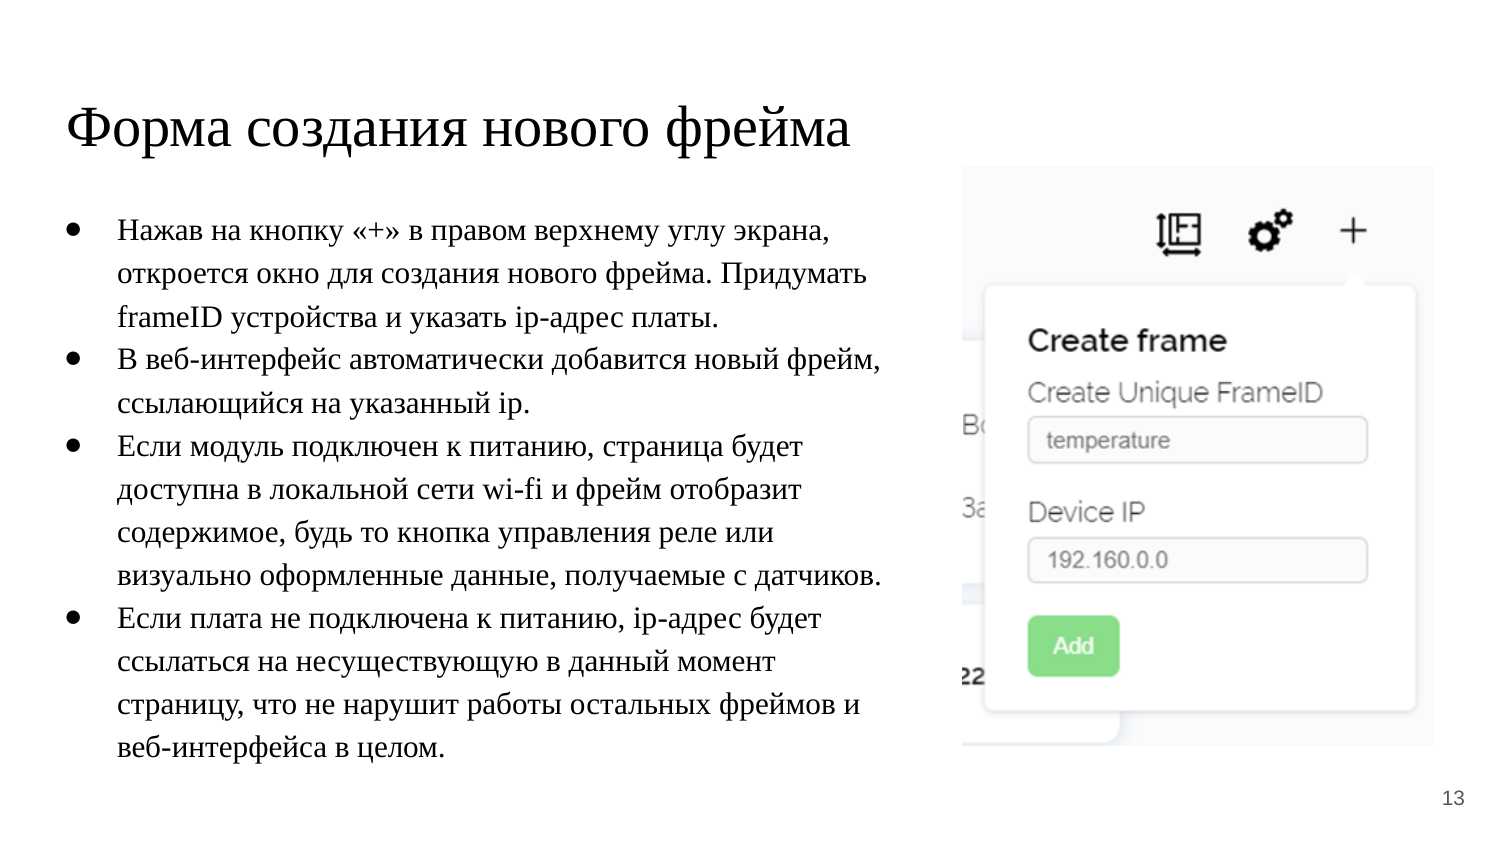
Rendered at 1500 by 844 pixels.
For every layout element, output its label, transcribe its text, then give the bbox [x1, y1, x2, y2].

slide_number ‹#› [1389, 764, 1480, 830]
list Нажав на кнопку «+» в правом верхнему углу экрана, откроется окно для создания нового фрейма. Придумать frameID устройства и указать ip-адрес платы. В веб-интерфейс автоматически добавится новый фрейм, ссылающийся на указанный ip. Если модуль подключен к питанию, страница будет доступна в локальной сети wi-fi и фрейм отобразит содержимое, будь то кнопка управления реле или визуально оформленные данные, получаемые с датчиков. Если плата не подключена к питанию, ip-адрес будет ссылаться на несуществующую в данный момент страницу, что не нарушит работы остальных фреймов и веб-интерфейса в целом. [27, 189, 914, 804]
title Форма создания нового фрейма [51, 72, 1449, 167]
picture [961, 166, 1435, 747]
